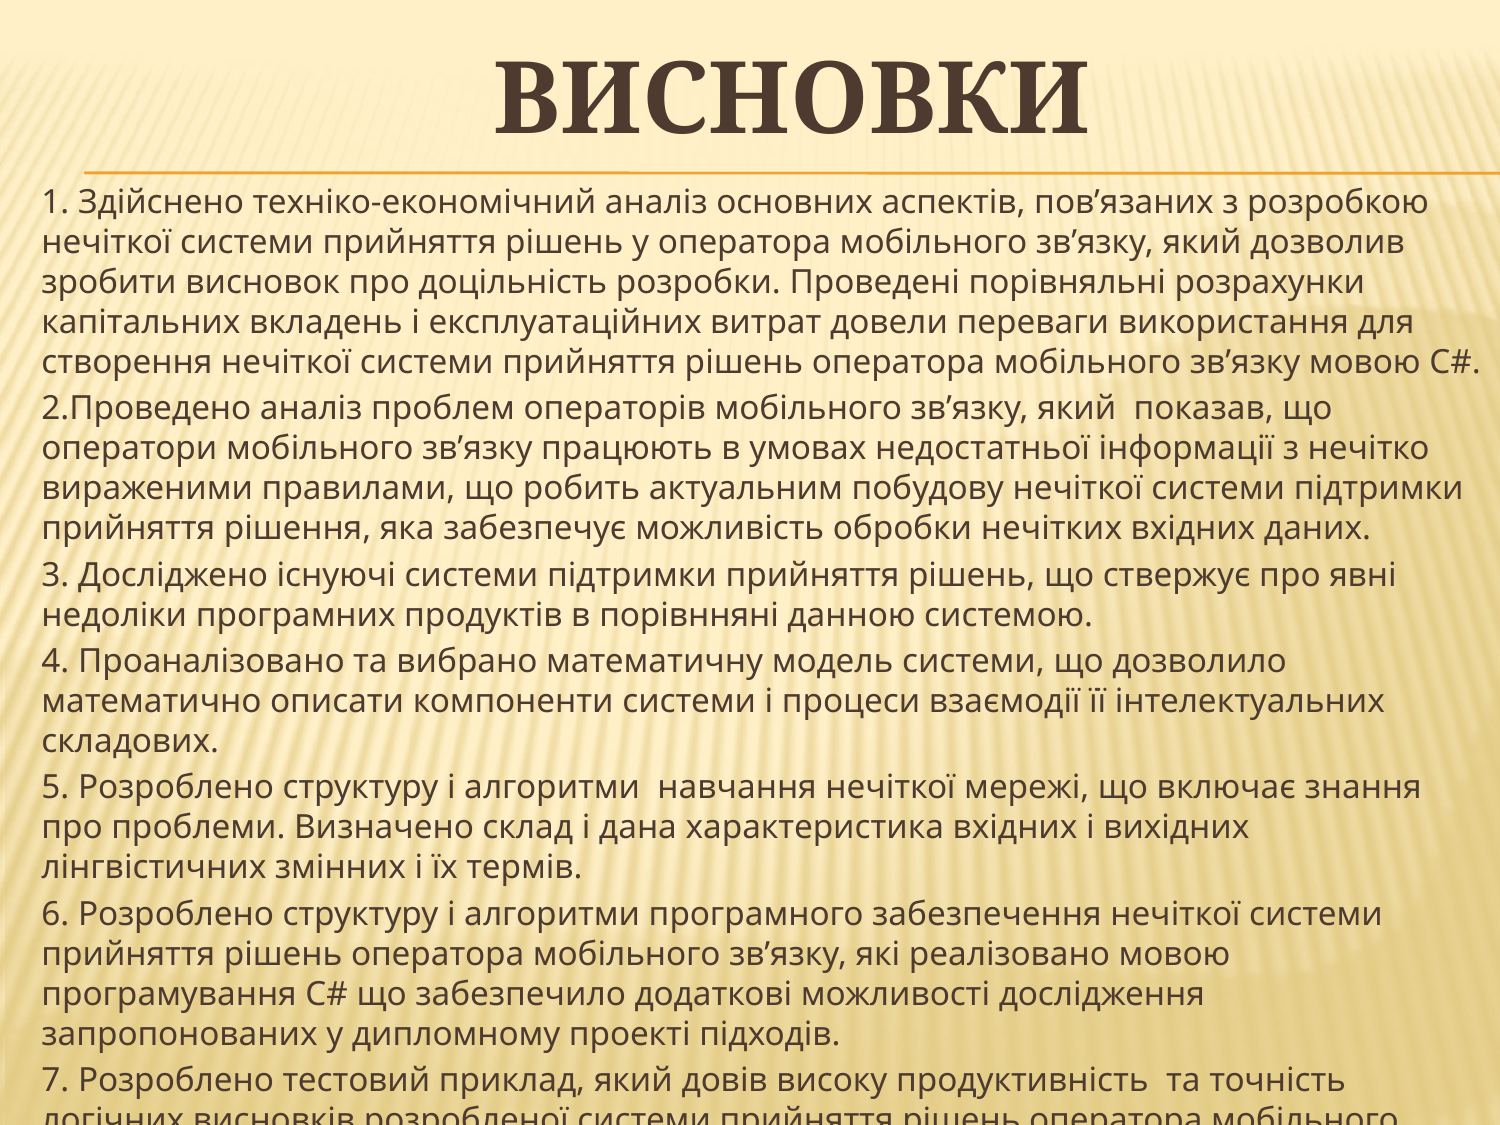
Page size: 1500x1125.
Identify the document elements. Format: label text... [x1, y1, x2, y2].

title ВИСНОВКИ [478, 0, 1247, 172]
list 1. Здійснено техніко-економічний аналіз основних аспектів, пов’язаних з розробкою нечіткої системи прийняття рішень у оператора мобільного зв’язку, який дозволив зробити висновок про доцільність розробки. Проведені порівняльні розрахунки капітальних вкладень і експлуатаційних витрат довели переваги використання для створення нечіткої системи прийняття рішень оператора мобільного зв’язку мовою С#. 2.Проведено аналіз проблем операторів мобільного зв’язку, який показав, що оператори мобільного зв’язку працюють в умовах недостатньої інформації з нечітко вираженими правилами, що робить актуальним побудову нечіткої системи підтримки прийняття рішення, яка забезпечує можливість обробки нечітких вхідних даних. 3. Досліджено існуючі системи підтримки прийняття рішень, що ствержує про явні недоліки програмних продуктів в порівнняні данною системою. 4. Проаналізовано та вибрано математичну модель системи, що дозволило математично описати компоненти системи і процеси взаємодії її інтелектуальних складових. 5. Розроблено структуру і алгоритми навчання нечіткої мережі, що включає знання про проблеми. Визначено склад і дана характеристика вхідних і вихідних лінгвістичних змінних і їх термів. 6. Розроблено структуру і алгоритми програмного забезпечення нечіткої системи прийняття рішень оператора мобільного зв’язку, які реалізовано мовою програмування С# що забезпечило додаткові можливості дослідження запропонованих у дипломному проекті підходів. 7. Розроблено тестовий приклад, який довів високу продуктивність та точність логічних висновків розробленої системи прийняття рішень оператора мобільного зв’язку 8. Здійснено розрахунки показників економічної ефективності запропонованого рішення [0, 172, 1500, 1035]
